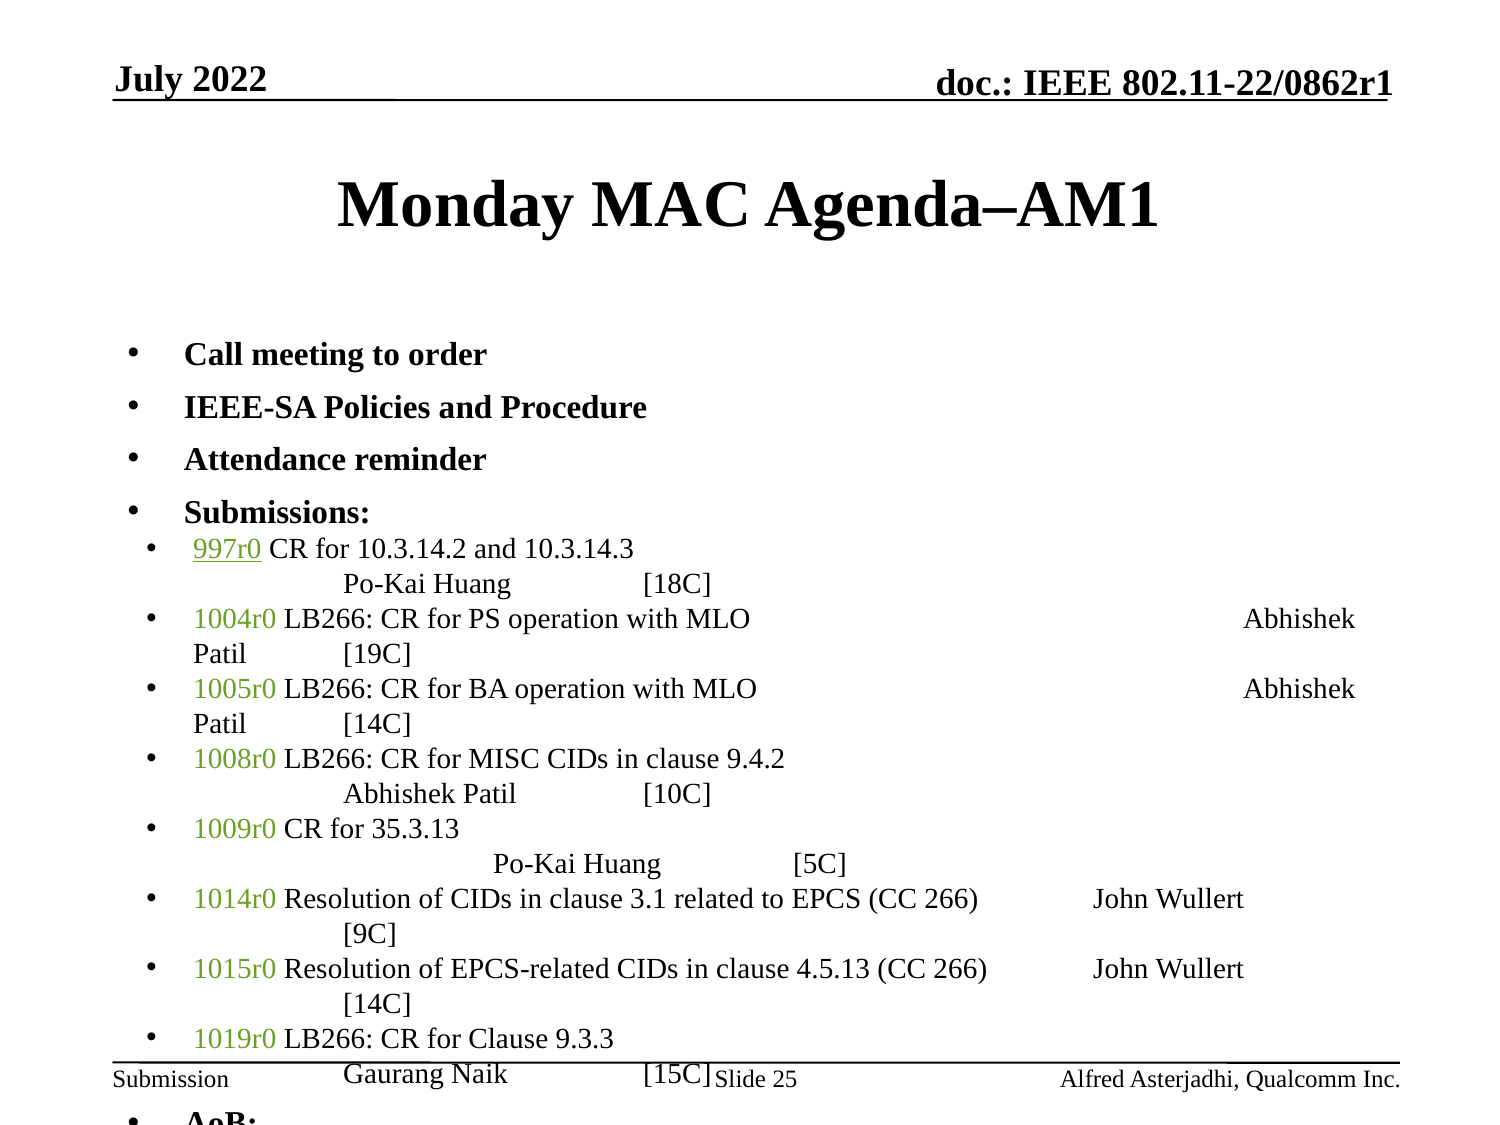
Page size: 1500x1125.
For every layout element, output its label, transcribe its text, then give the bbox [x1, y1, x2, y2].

list Call meeting to order IEEE-SA Policies and Procedure Attendance reminder Submissions: 997r0 CR for 10.3.14.2 and 10.3.14.3 Po-Kai Huang [18C] 1004r0 LB266: CR for PS operation with MLO Abhishek Patil [19C] 1005r0 LB266: CR for BA operation with MLO Abhishek Patil [14C] 1008r0 LB266: CR for MISC CIDs in clause 9.4.2 Abhishek Patil [10C] 1009r0 CR for 35.3.13 Po-Kai Huang [5C] 1014r0 Resolution of CIDs in clause 3.1 related to EPCS (CC 266) John Wullert [9C] 1015r0 Resolution of EPCS-related CIDs in clause 4.5.13 (CC 266) John Wullert [14C] 1019r0 LB266: CR for Clause 9.3.3 Gaurang Naik [15C] AoB: Recess [112, 324, 1388, 1000]
footer Alfred Asterjadhi, Qualcomm Inc. [878, 1061, 1402, 1093]
slide_number Slide 25 [712, 1061, 800, 1123]
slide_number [114, 54, 423, 100]
title Monday MAC Agenda–AM1 [112, 112, 1388, 288]
